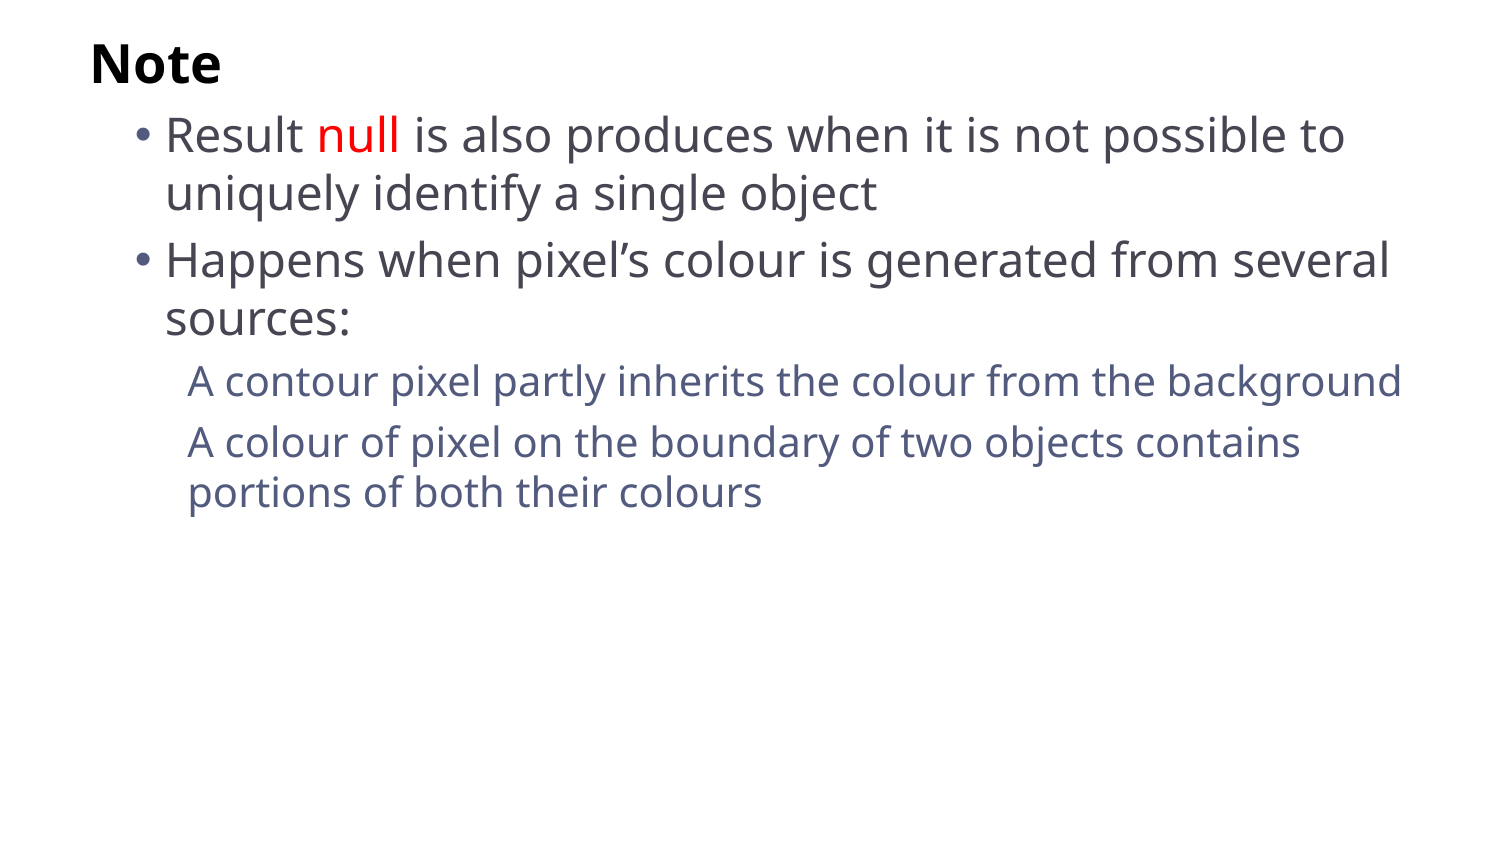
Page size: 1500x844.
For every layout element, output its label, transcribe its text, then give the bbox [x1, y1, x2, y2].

list Note Result null is also produces when it is not possible to uniquely identify a single object Happens when pixel’s colour is generated from several sources: A contour pixel partly inherits the colour from the background A colour of pixel on the boundary of two objects contains portions of both their colours [75, 21, 1475, 835]
